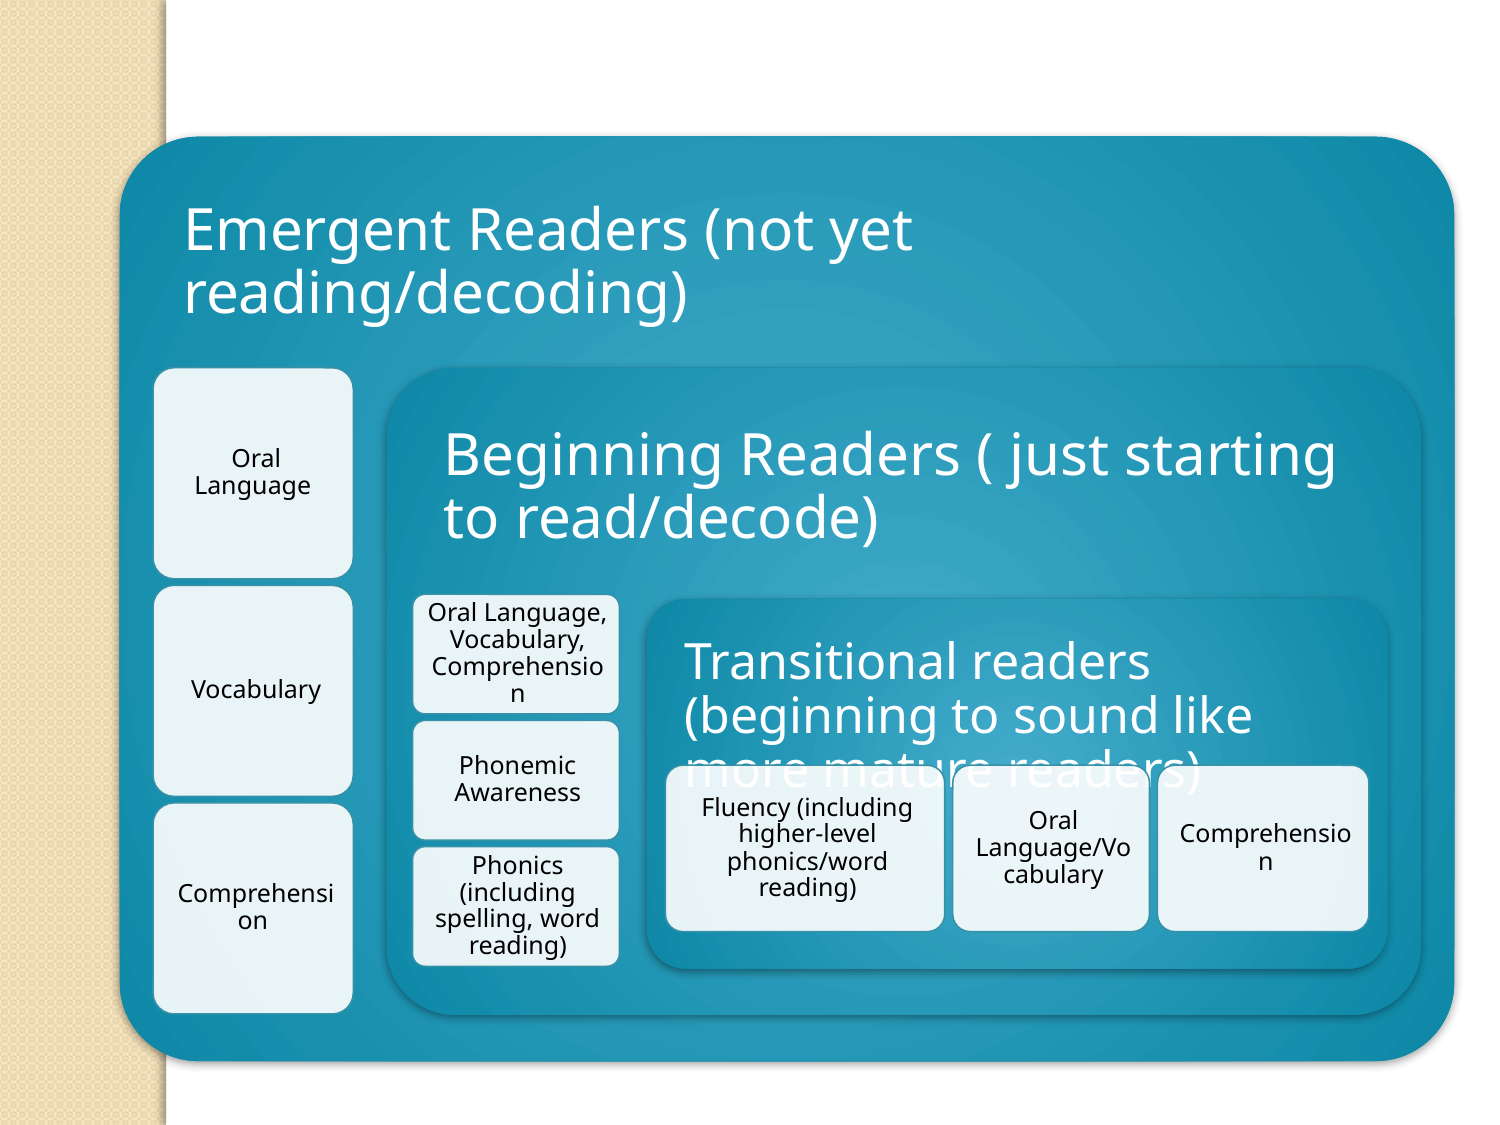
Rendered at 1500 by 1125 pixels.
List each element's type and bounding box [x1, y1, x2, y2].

text_box [119, 136, 1455, 1062]
